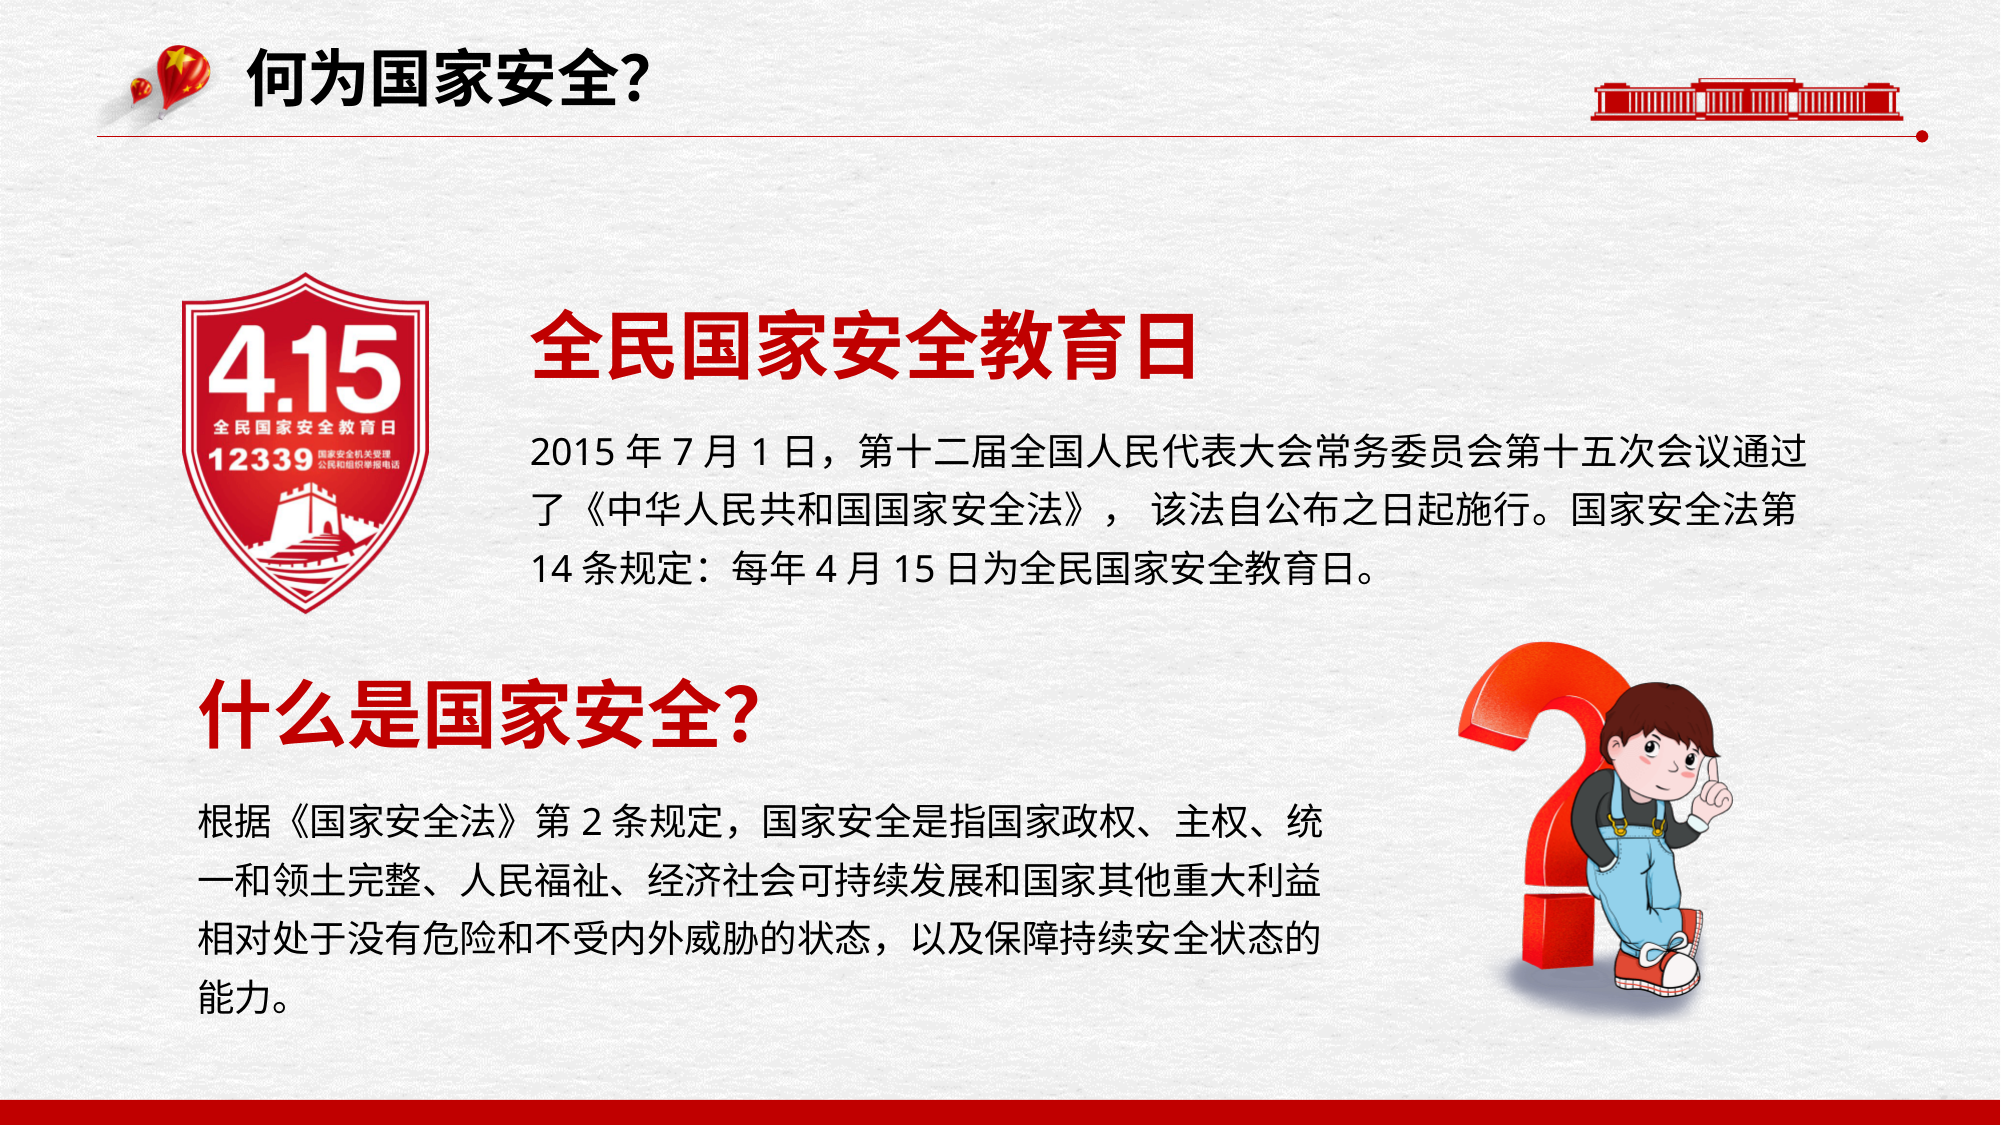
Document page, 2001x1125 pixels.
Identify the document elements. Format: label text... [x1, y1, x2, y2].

picture [0, 0, 2001, 1125]
text_box 全民国家安全教育日 [514, 291, 1596, 397]
text_box 根据《国家安全法》第2条规定，国家安全是指国家政权、主权、统一和领土完整、人民福祉、经济社会可持续发展和国家其他重大利益相对处于没有危险和不受内外威胁的状态，以及保障持续安全状态的能力。 [182, 777, 1347, 1026]
text_box 2015年7月1日，第十二届全国人民代表大会常务委员会第十五次会议通过了《中华人民共和国国家安全法》， 该法自公布之日起施行。国家安全法第14条规定：每年4月15日为全民国家安全教育日。 [514, 407, 1824, 598]
text_box 什么是国家安全？ [182, 659, 1263, 765]
text_box 何为国家安全？ [230, 31, 1231, 121]
